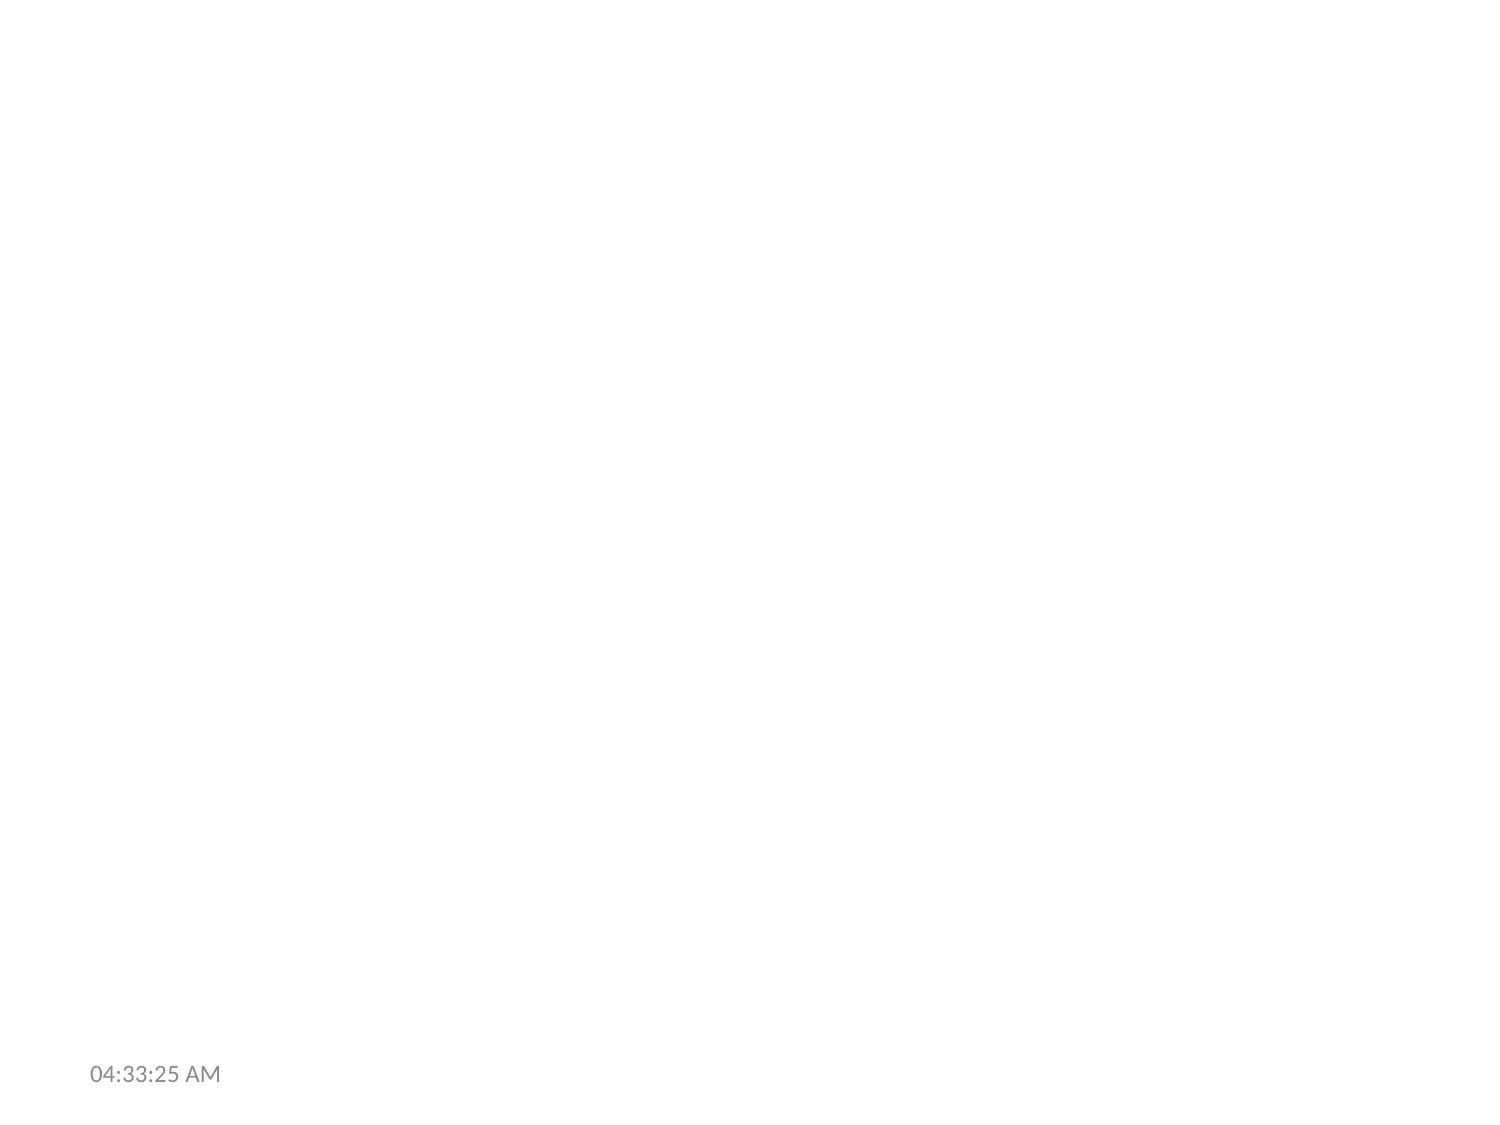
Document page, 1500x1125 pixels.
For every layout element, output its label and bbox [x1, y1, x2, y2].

slide_number [75, 1042, 425, 1103]
